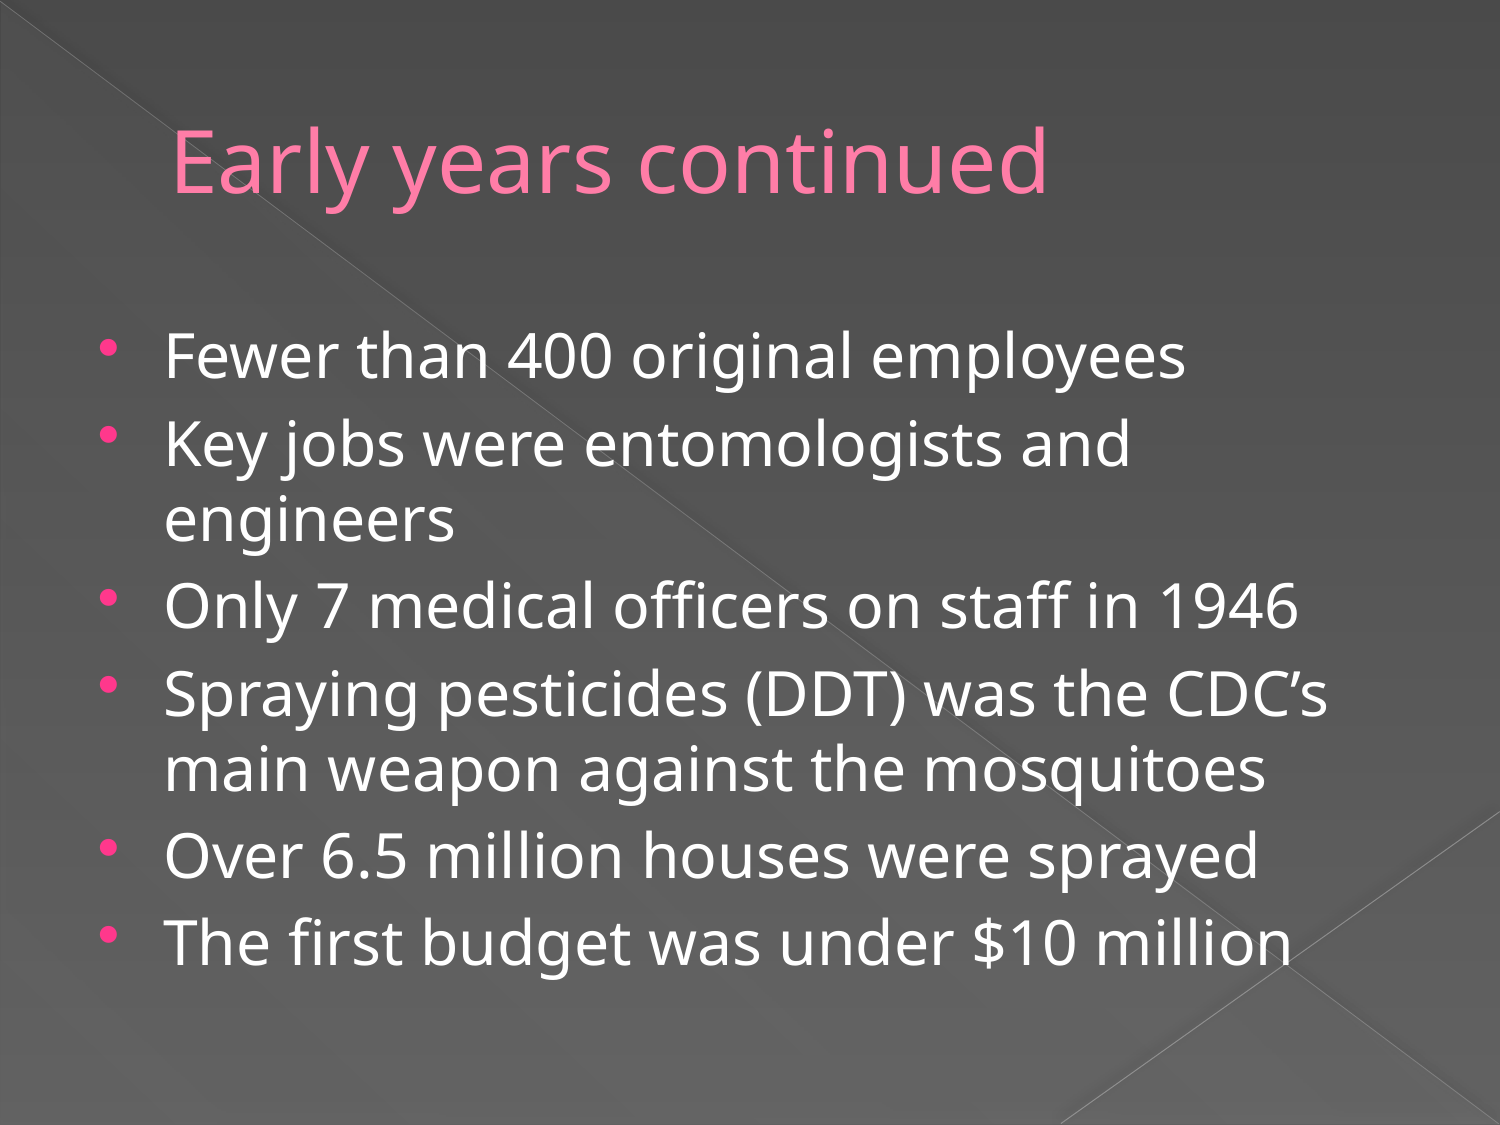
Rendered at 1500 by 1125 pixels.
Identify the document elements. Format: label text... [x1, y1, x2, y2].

title Early years continued [75, 43, 1425, 274]
list Fewer than 400 original employees Key jobs were entomologists and engineers Only 7 medical officers on staff in 1946 Spraying pesticides (DDT) was the CDC’s main weapon against the mosquitoes Over 6.5 million houses were sprayed The first budget was under $10 million [75, 308, 1425, 1059]
